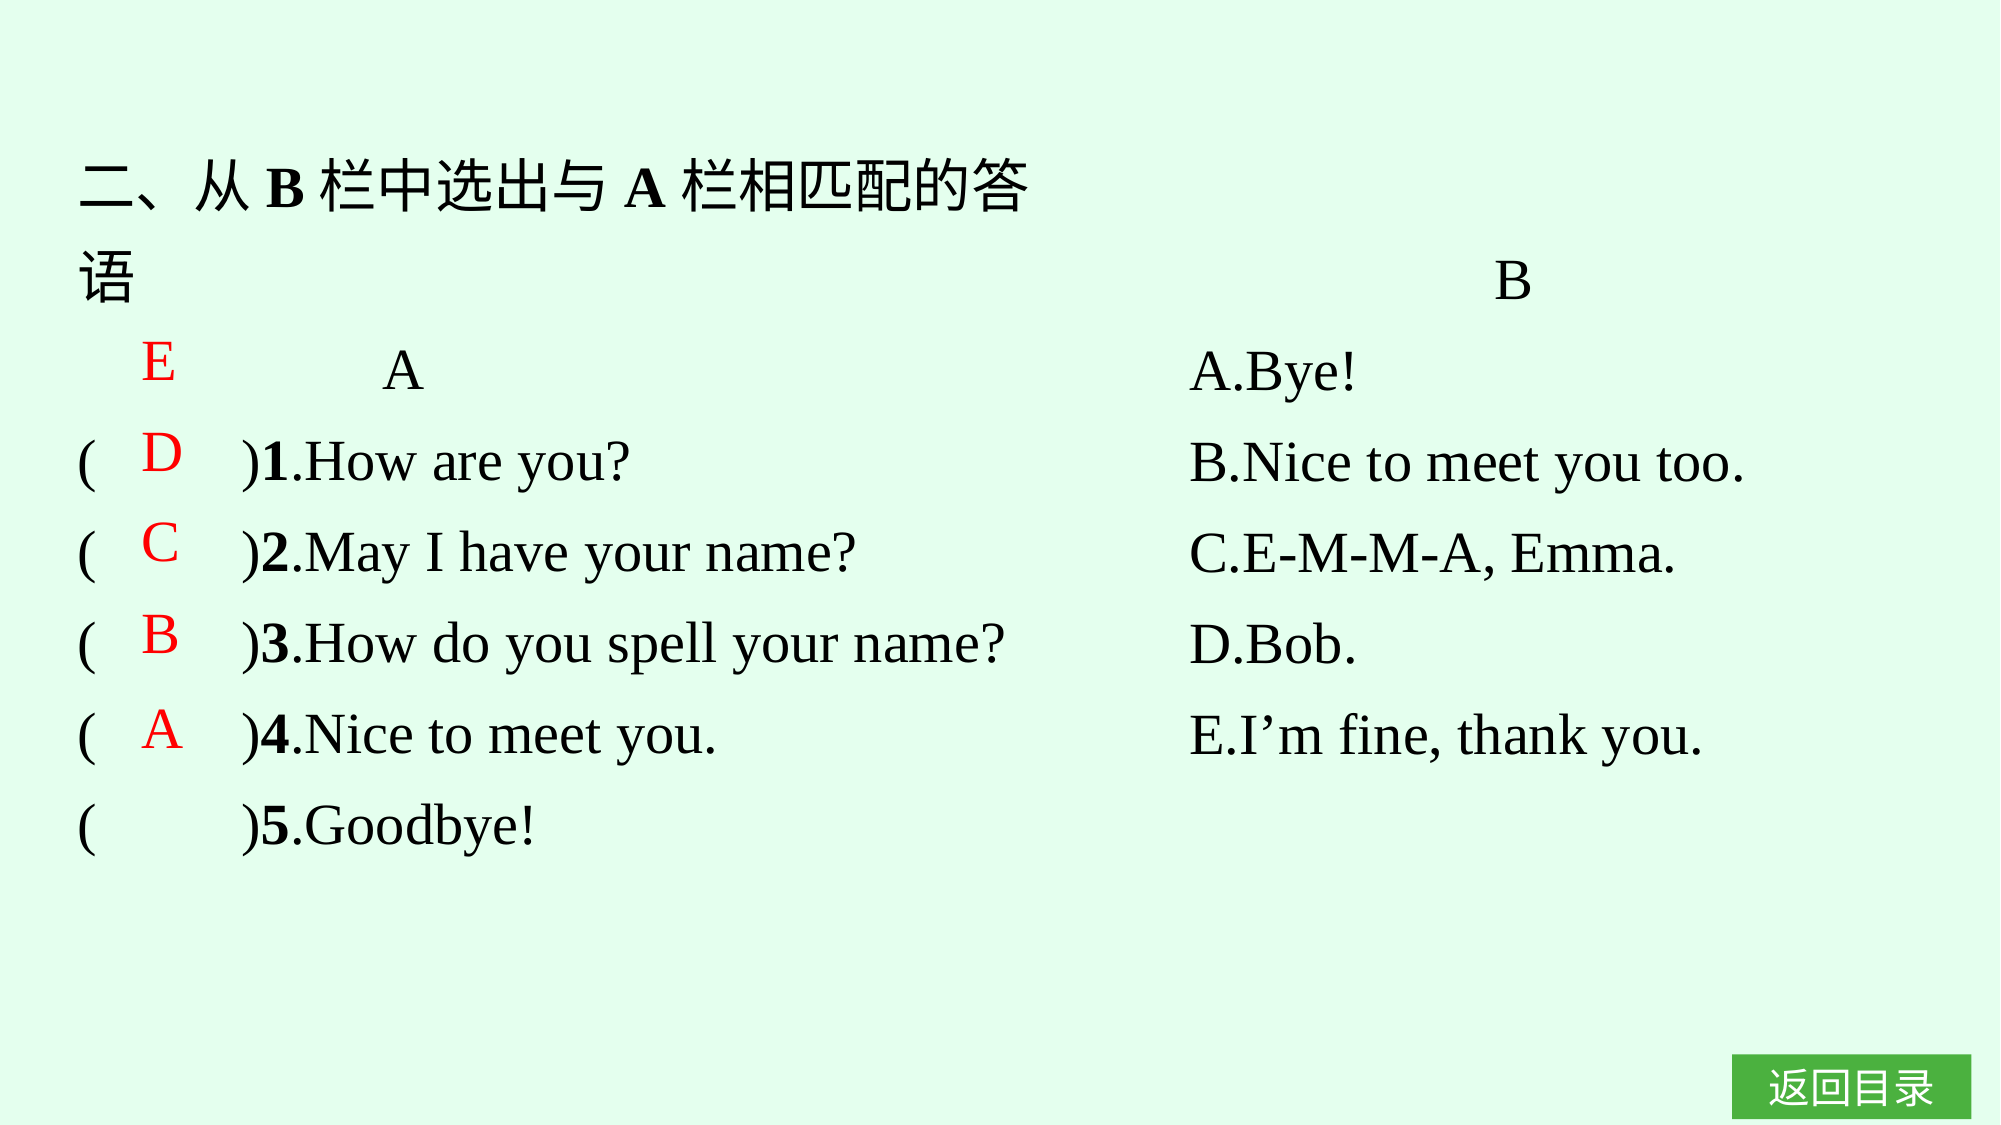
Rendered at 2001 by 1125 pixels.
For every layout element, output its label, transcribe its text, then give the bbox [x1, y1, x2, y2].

text_box A [126, 682, 199, 768]
text_box C [126, 495, 196, 581]
text_box 二、从B栏中选出与A栏相匹配的答语 A ( )1.How are you? ( )2.May I have your name? ( )3.How do you spell your name? ( )4.Nice to meet you. ( )5.Goodbye! [62, 121, 1057, 864]
text_box E [126, 314, 193, 400]
text_box B [126, 588, 196, 673]
text_box B A.Bye! B.Nice to meet you too. C.E-M-M-A, Emma. D.Bob. E.I’m fine, thank you. [1174, 213, 1798, 774]
text_box D [126, 405, 199, 491]
